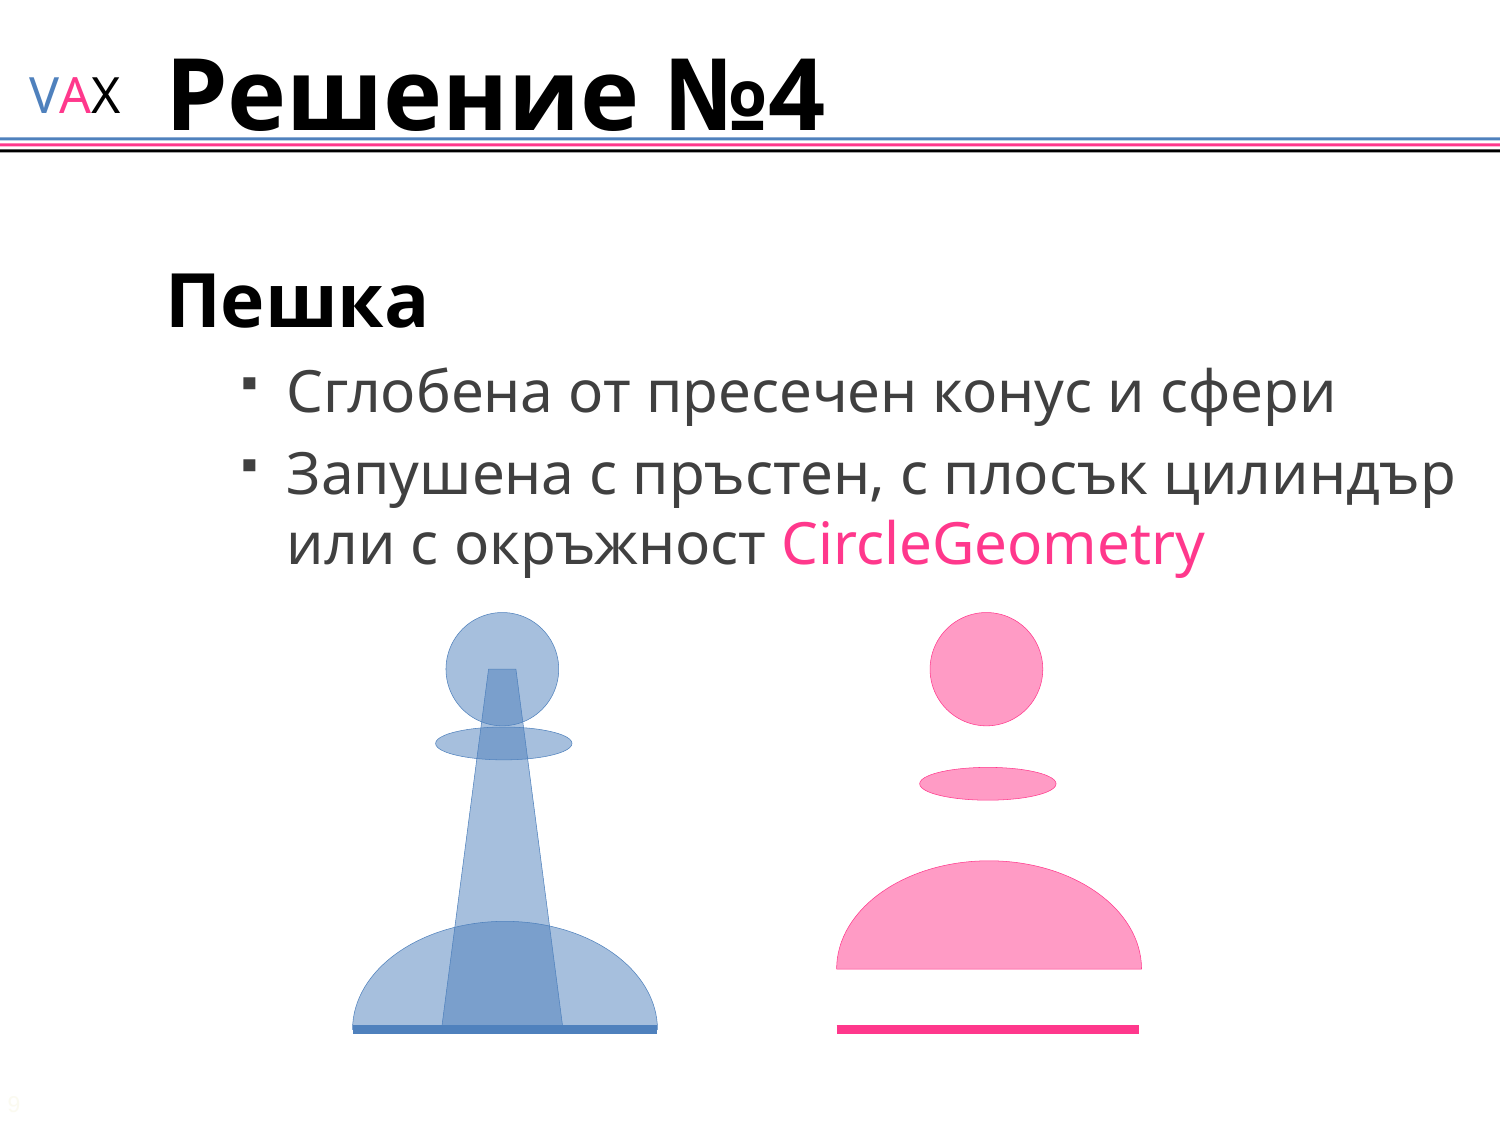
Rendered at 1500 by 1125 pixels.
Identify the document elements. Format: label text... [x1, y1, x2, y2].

text_box [479, 666, 526, 725]
text_box [433, 724, 575, 762]
text_box [439, 761, 565, 1025]
title Решение №4 [0, 37, 1500, 144]
text_box [917, 765, 1059, 803]
text_box [443, 610, 561, 724]
list Пешка Сглобена от пресечен конус и сфери Запушена с пръстен, с плосък цилиндър или с окръжност CircleGeometry [150, 200, 1488, 1113]
text_box [552, 924, 660, 1032]
text_box [927, 610, 1045, 728]
text_box [350, 925, 452, 1032]
text_box [834, 858, 1144, 972]
